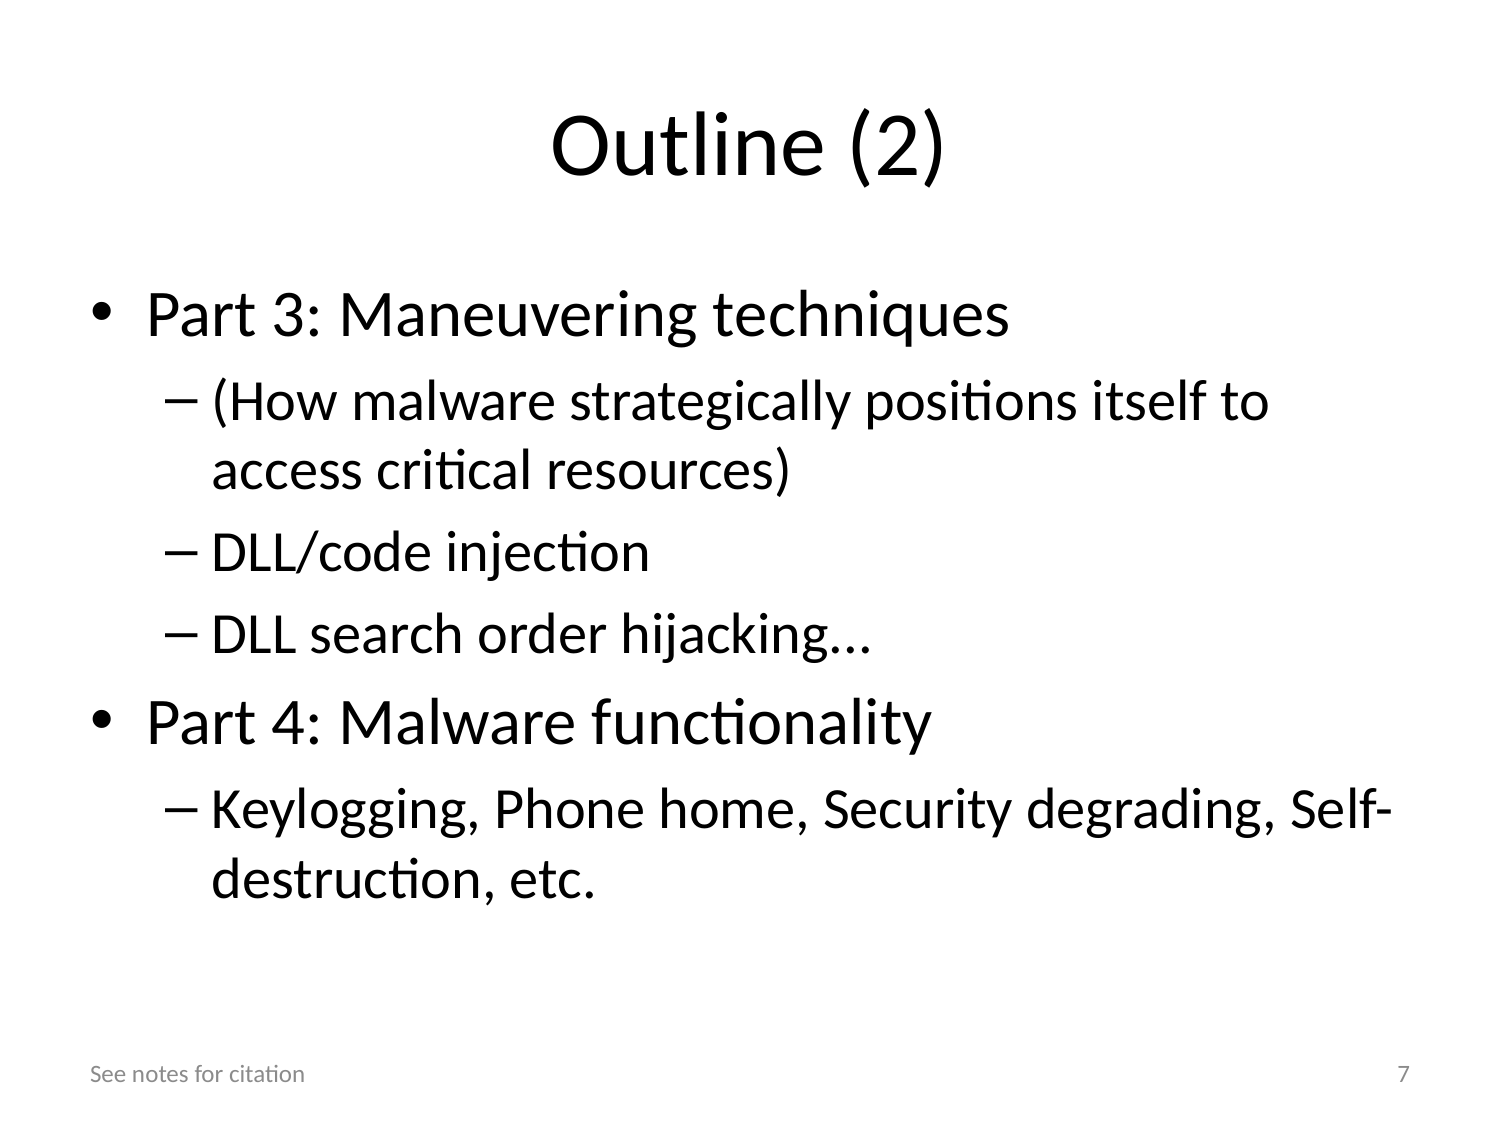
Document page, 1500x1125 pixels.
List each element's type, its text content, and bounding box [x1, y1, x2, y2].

title Outline (2) [75, 45, 1425, 233]
slide_number 7 [1074, 1042, 1425, 1103]
slide_number See notes for citation [75, 1042, 425, 1103]
list Part 3: Maneuvering techniques (How malware strategically positions itself to access critical resources) DLL/code injection DLL search order hijacking... Part 4: Malware functionality Keylogging, Phone home, Security degrading, Self-destruction, etc. [75, 262, 1425, 1005]
